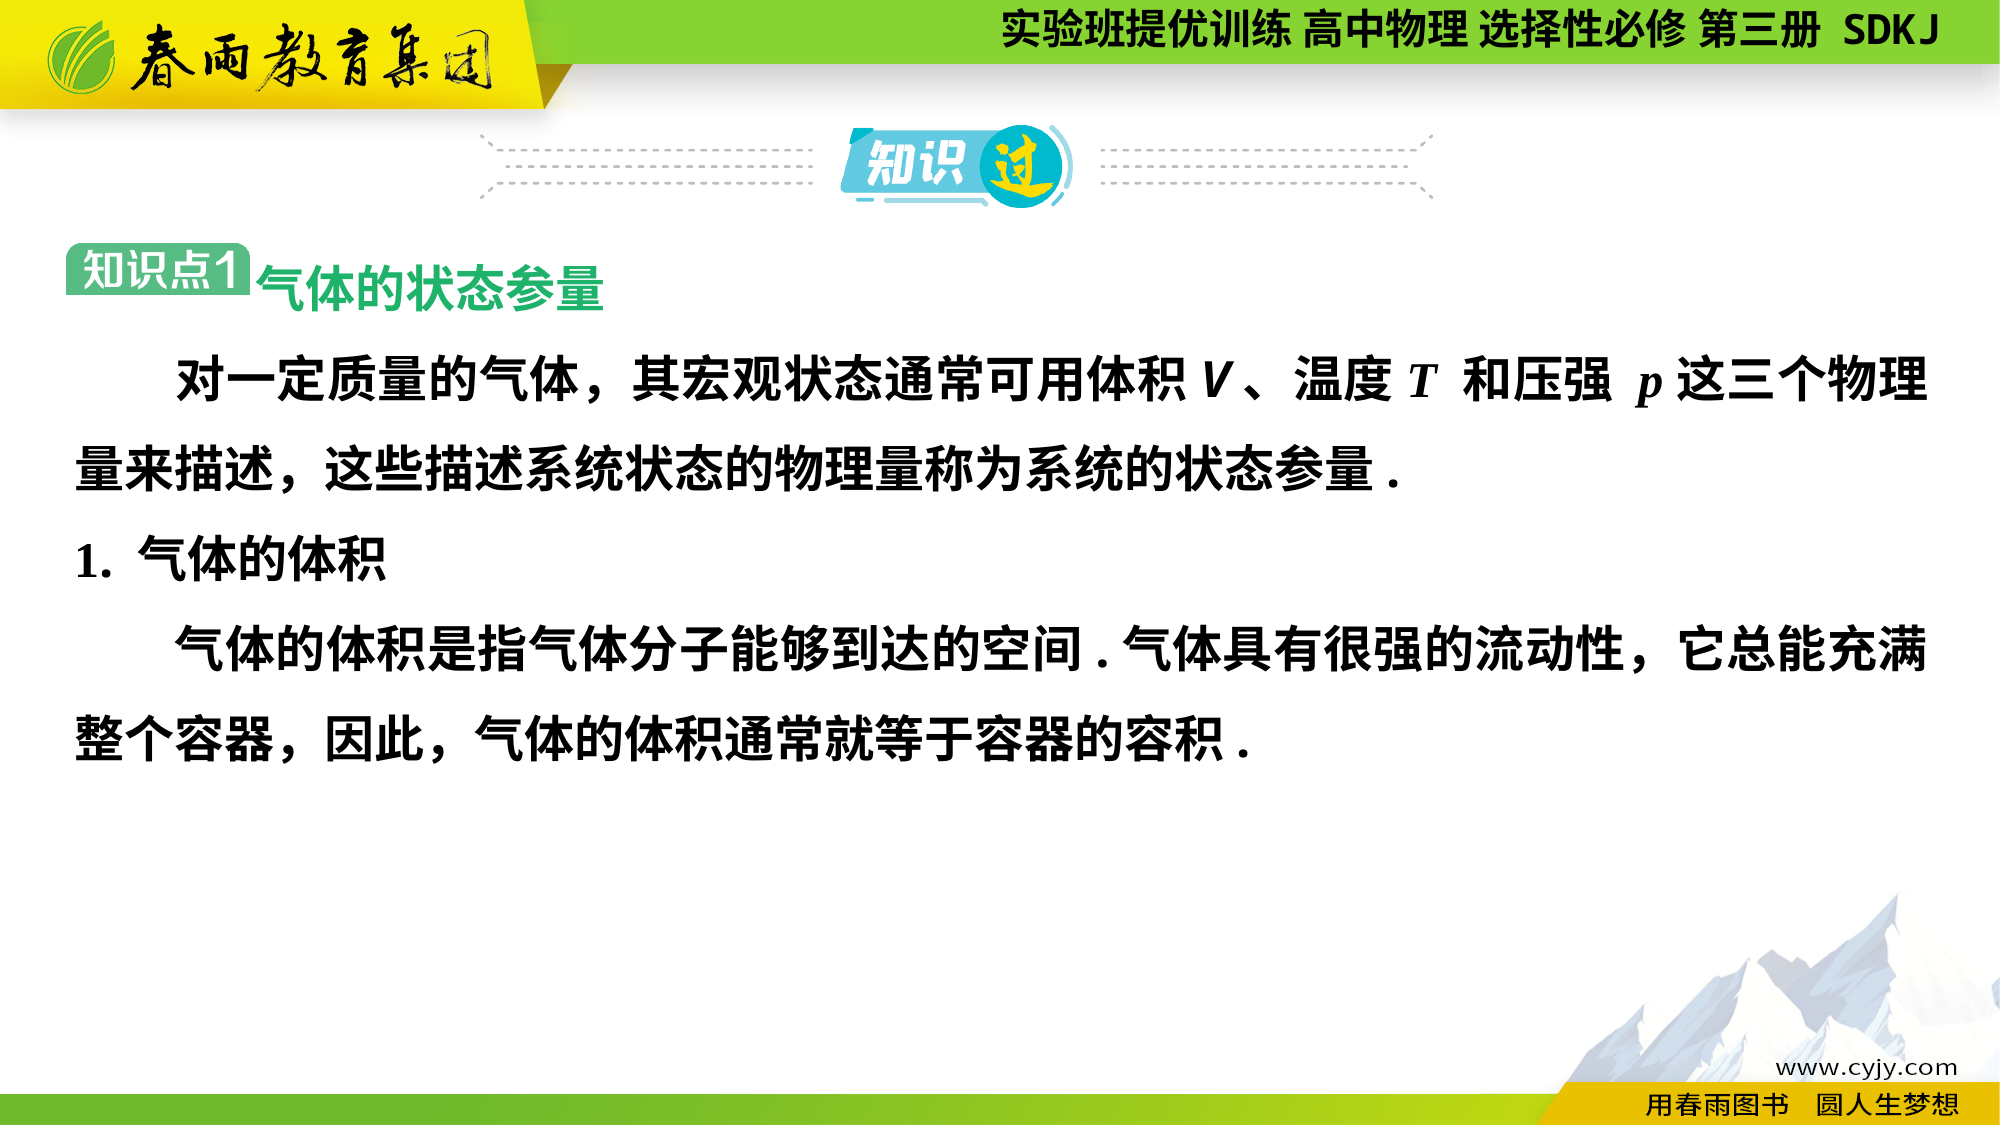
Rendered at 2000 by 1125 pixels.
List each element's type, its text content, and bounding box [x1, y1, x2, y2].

list 气体的状态参量 对一定质量的气体，其宏观状态通常可用体积V、温度T 和压强 p这三个物理量来描述，这些描述系统状态的物理量称为系统的状态参量. 1. 气体的体积 气体的体积是指气体分子能够到达的空间.气体具有很强的流动性，它总能充满整个容器，因此，气体的体积通常就等于容器的容积. [59, 219, 1944, 781]
picture [0, 0, 2000, 1125]
